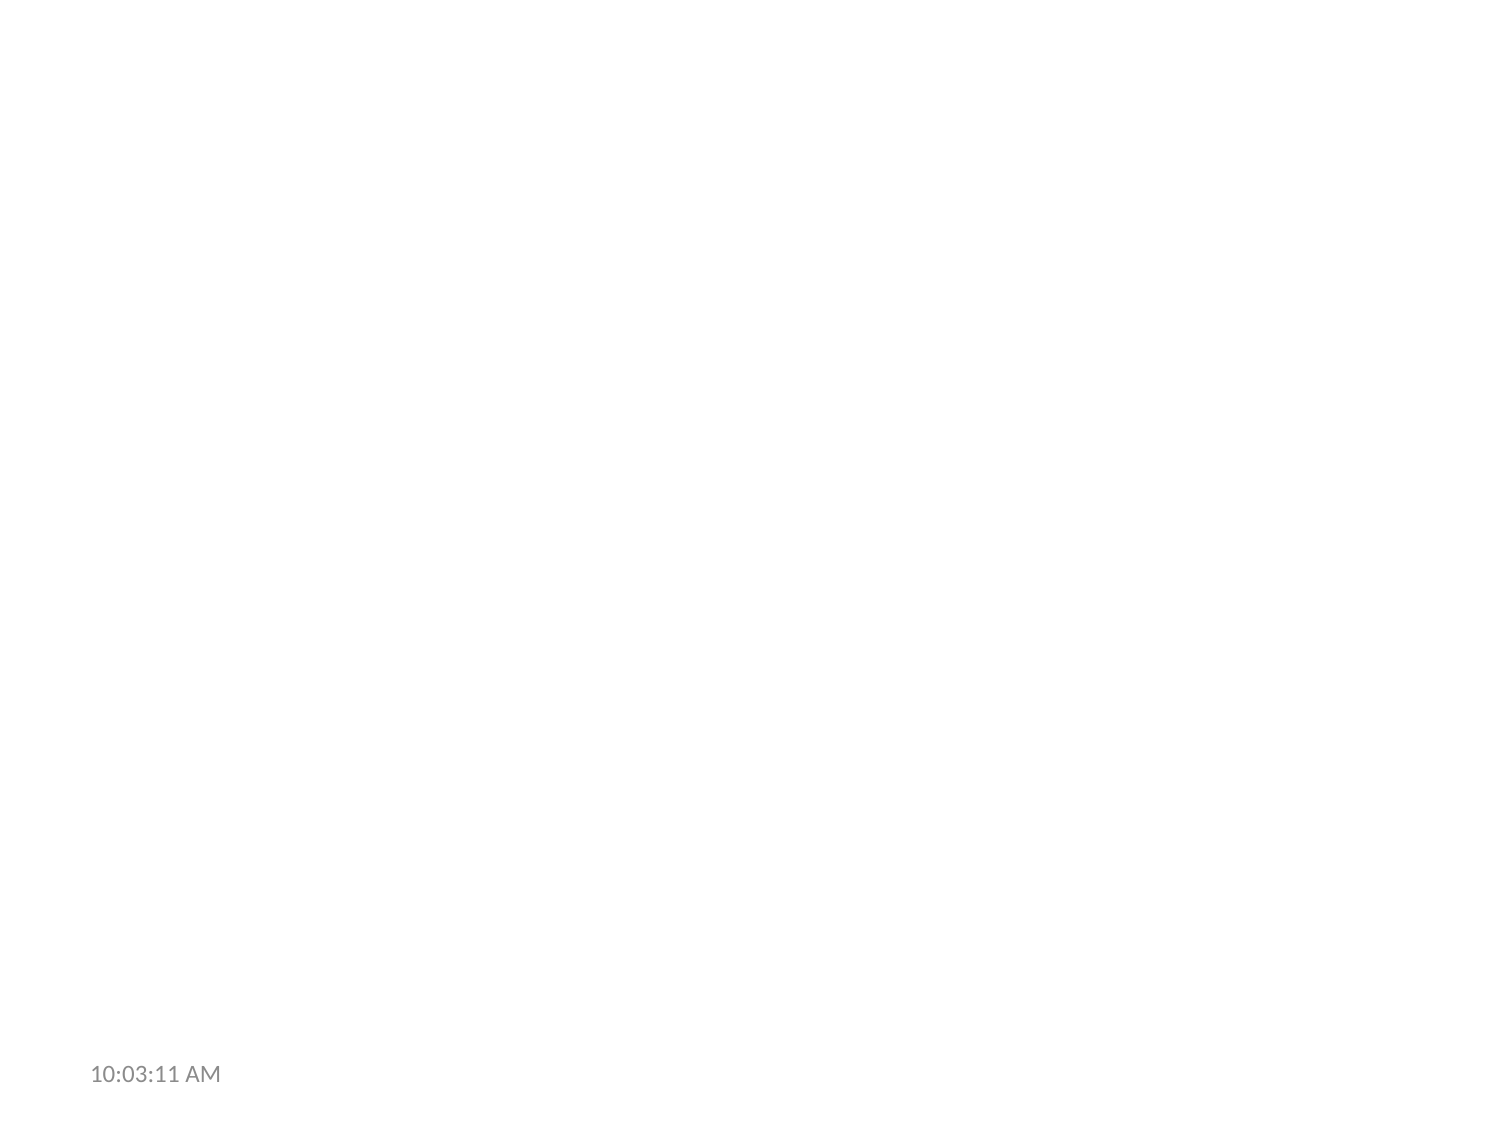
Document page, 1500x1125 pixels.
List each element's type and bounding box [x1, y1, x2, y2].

slide_number [75, 1042, 425, 1103]
